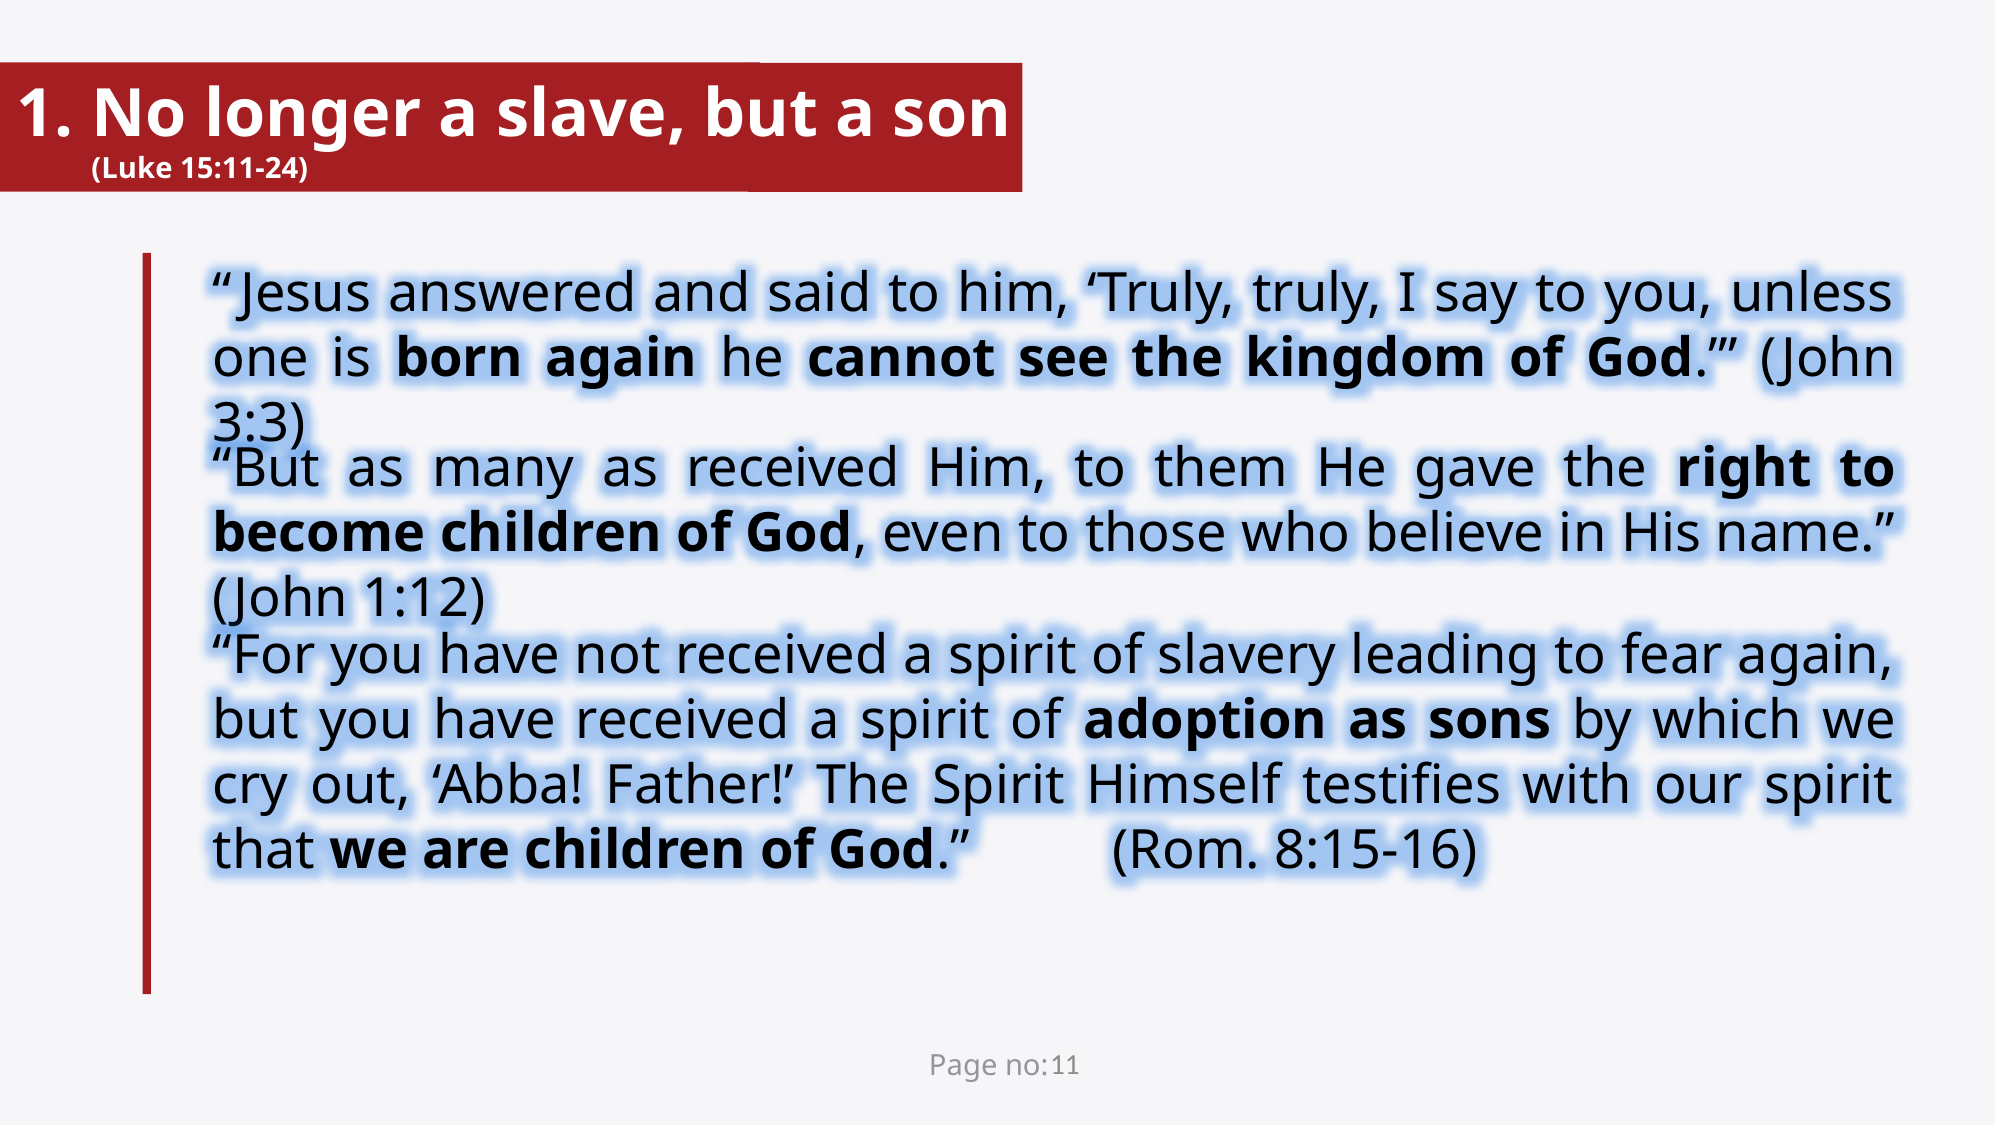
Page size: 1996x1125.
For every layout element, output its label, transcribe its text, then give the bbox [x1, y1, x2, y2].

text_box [1, 62, 1048, 194]
text_box “ Jesus answered and said to him, ‘Truly, truly, I say to you, unless one is born again he cannot see the kingdom of God.’” (John 3:3) [198, 249, 1911, 414]
text_box “But as many as received Him, to them He gave the right to become children of God, even to those who believe in His name.” (John 1:12) [198, 424, 1911, 599]
text_box “For you have not received a spirit of slavery leading to fear again, but you have received a spirit of adoption as sons by which we cry out, ‘Abba! Father!’ The Spirit Himself testifies with our spirit that we are children of God.” (Rom. 8:15-16) [198, 612, 1911, 888]
